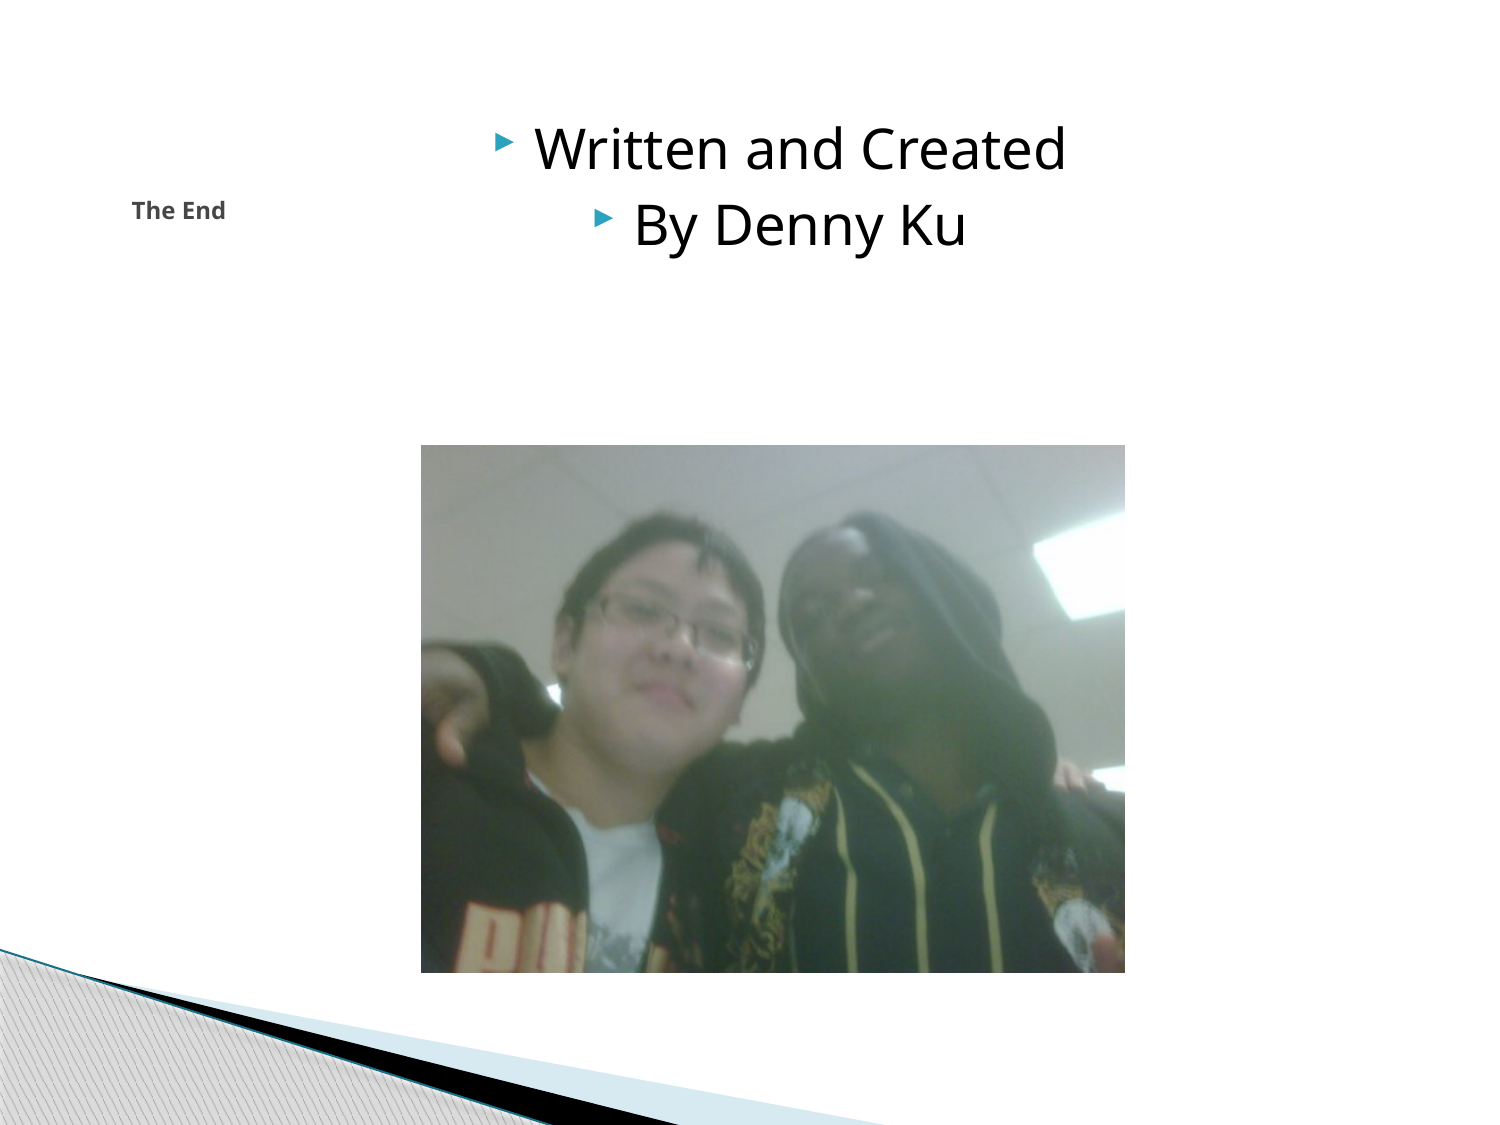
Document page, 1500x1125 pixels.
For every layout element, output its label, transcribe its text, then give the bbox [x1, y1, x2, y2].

picture [421, 445, 1126, 973]
title The End [75, 45, 1425, 233]
list Written and Created By Denny Ku [375, 233, 1168, 270]
